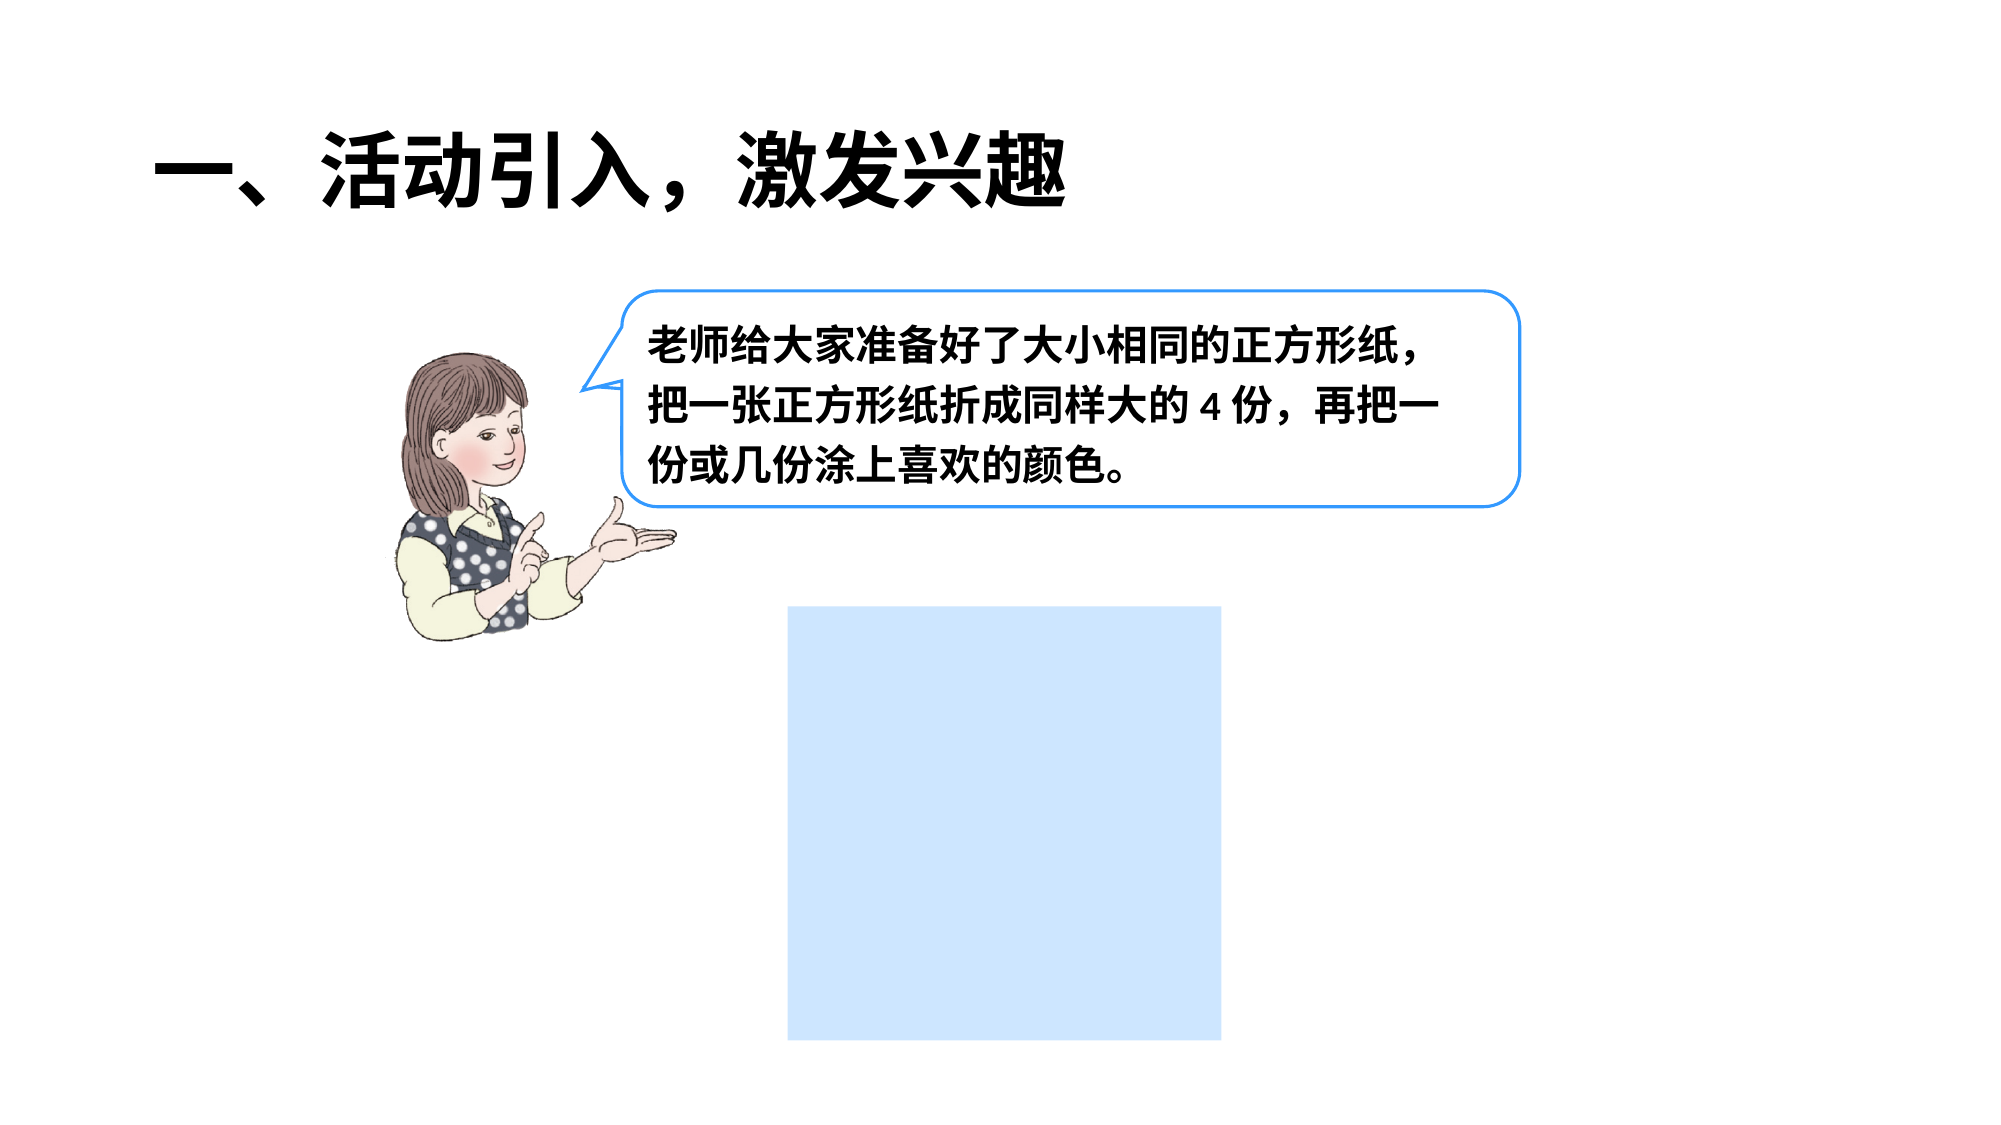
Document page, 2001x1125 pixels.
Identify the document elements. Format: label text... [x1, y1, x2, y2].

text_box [385, 290, 1520, 646]
title 一、活动引入，激发兴趣 [137, 59, 1863, 278]
text_box [787, 646, 1222, 1041]
